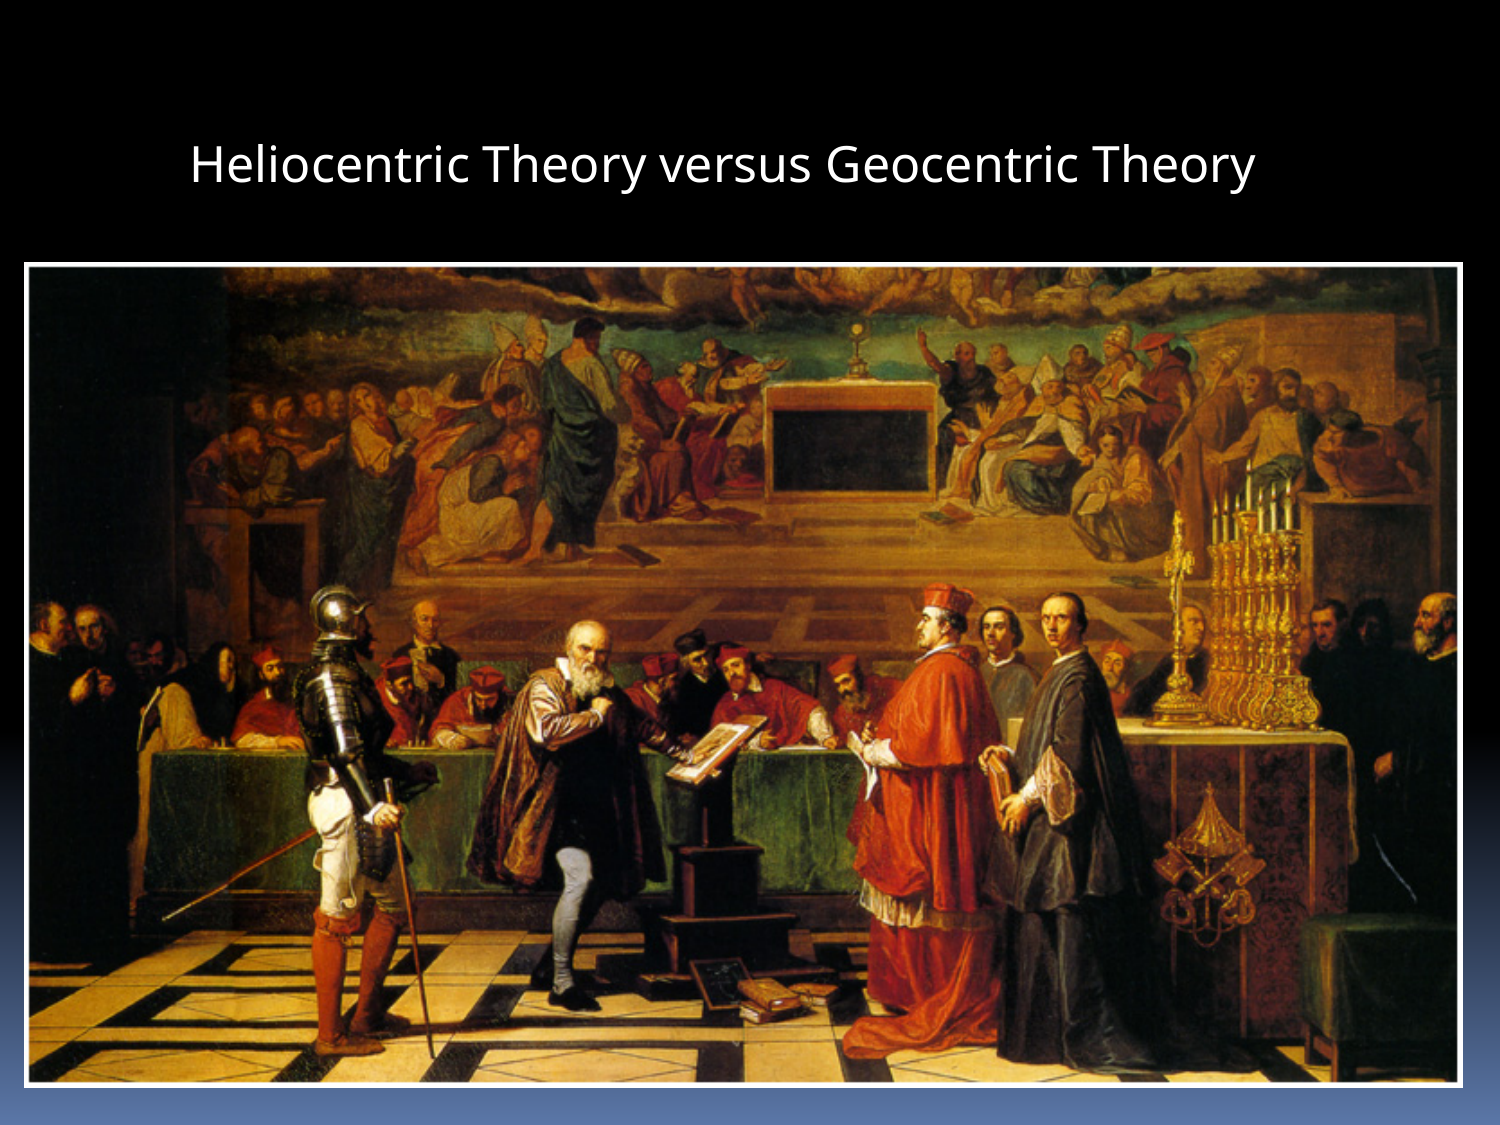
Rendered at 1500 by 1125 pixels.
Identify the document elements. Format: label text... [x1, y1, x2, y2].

picture [24, 261, 1464, 1088]
text_box Heliocentric Theory versus Geocentric Theory [174, 124, 1275, 200]
